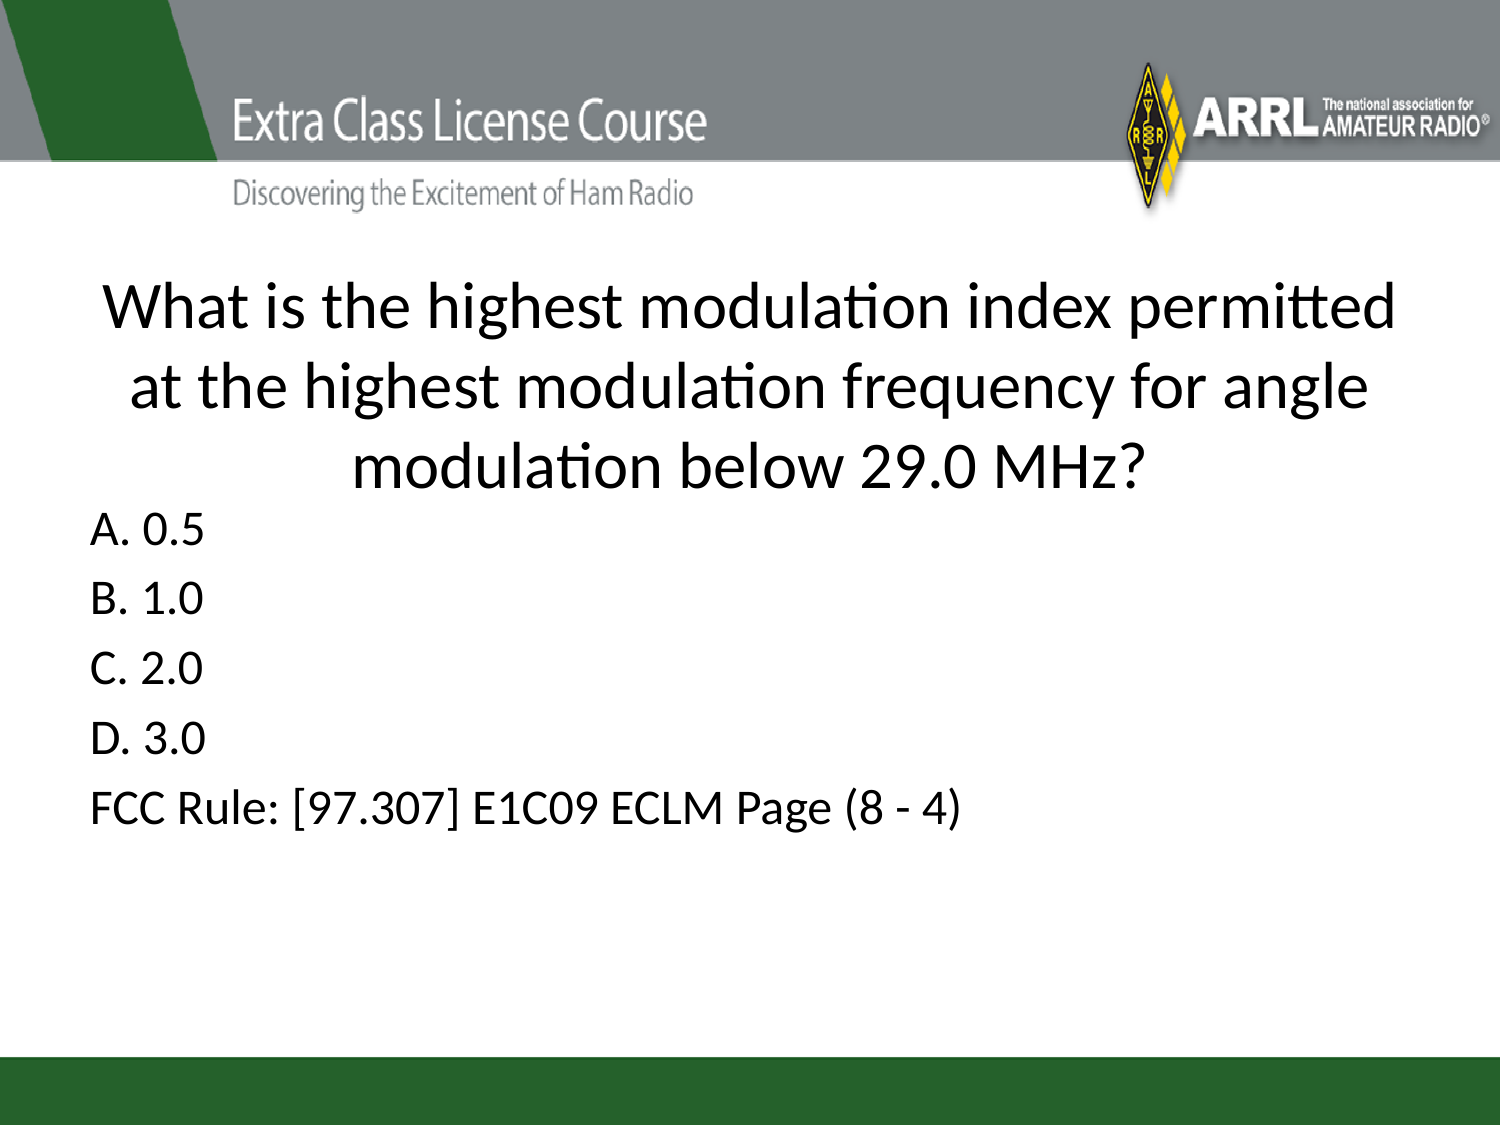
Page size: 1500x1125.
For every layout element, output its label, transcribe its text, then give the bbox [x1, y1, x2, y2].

list A. 0.5 B. 1.0 C. 2.0 D. 3.0 FCC Rule: [97.307] E1C09 ECLM Page (8 - 4) [75, 487, 1425, 1005]
picture [0, 0, 1500, 1125]
title What is the highest modulation index permitted at the highest modulation frequency for angle modulation below 29.0 MHz? [75, 254, 1425, 443]
